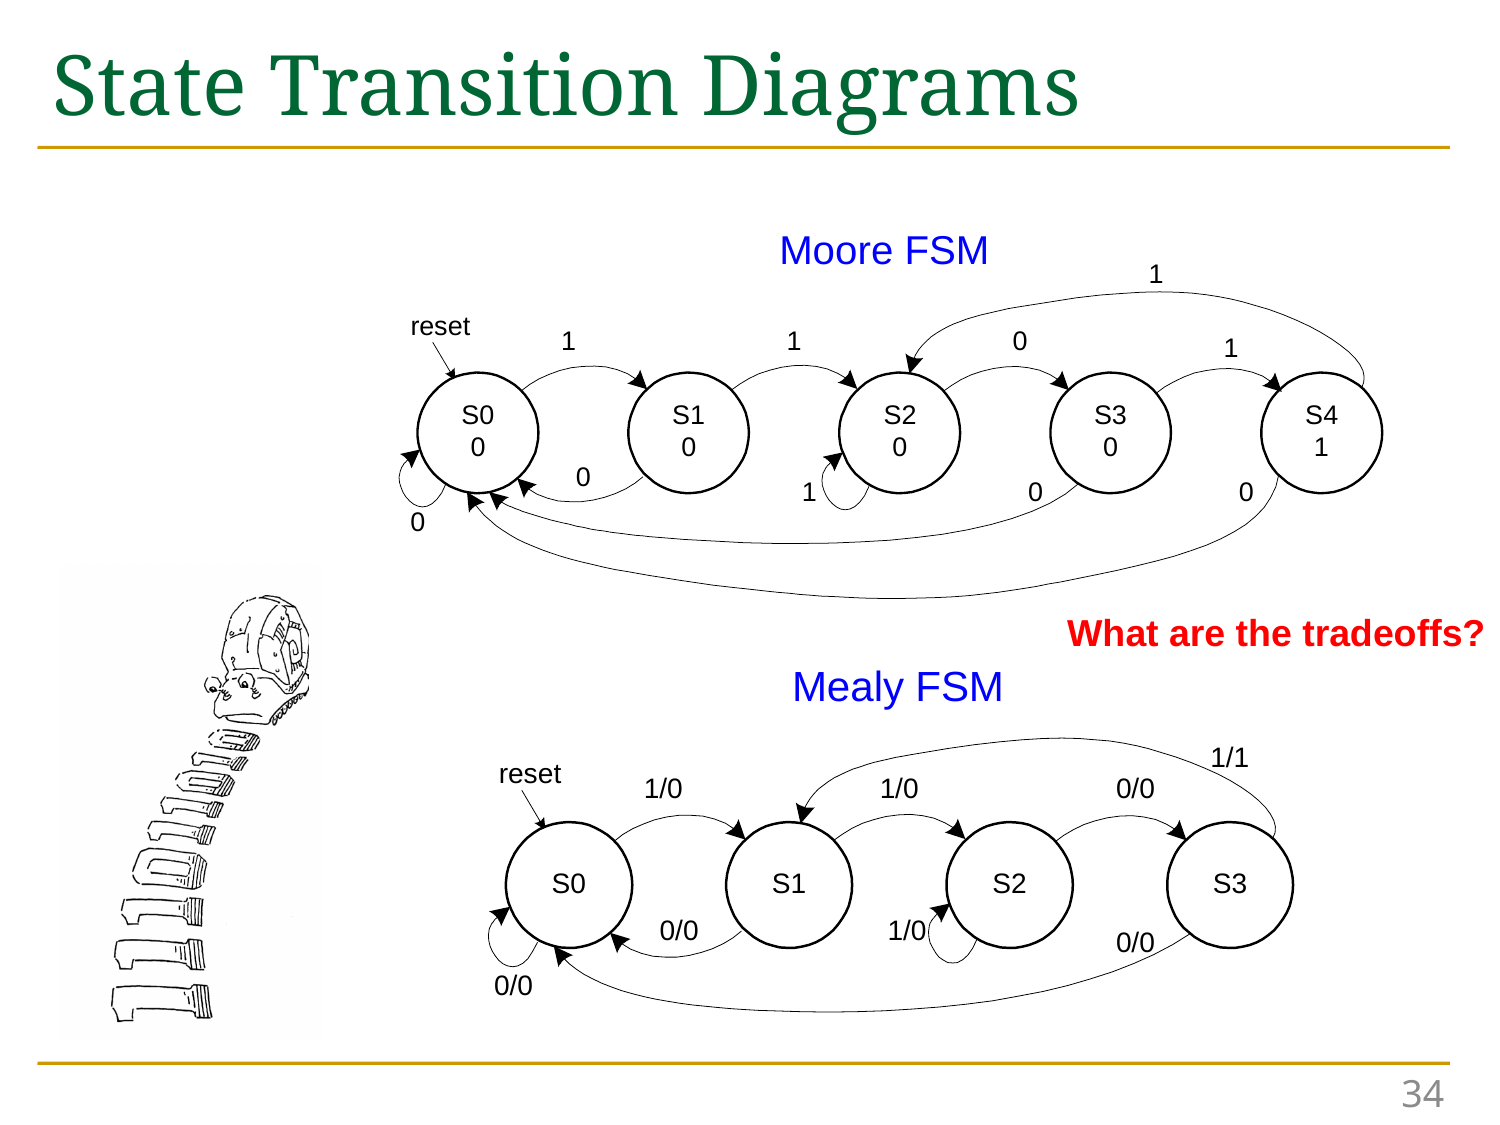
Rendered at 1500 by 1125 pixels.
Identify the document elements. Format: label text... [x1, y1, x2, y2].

slide_number 34 [1121, 1066, 1460, 1125]
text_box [374, 218, 1388, 623]
title State Transition Diagrams [37, 24, 1450, 200]
picture [58, 563, 321, 1041]
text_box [462, 652, 1300, 1037]
text_box What are the tradeoffs? [1052, 601, 1500, 662]
